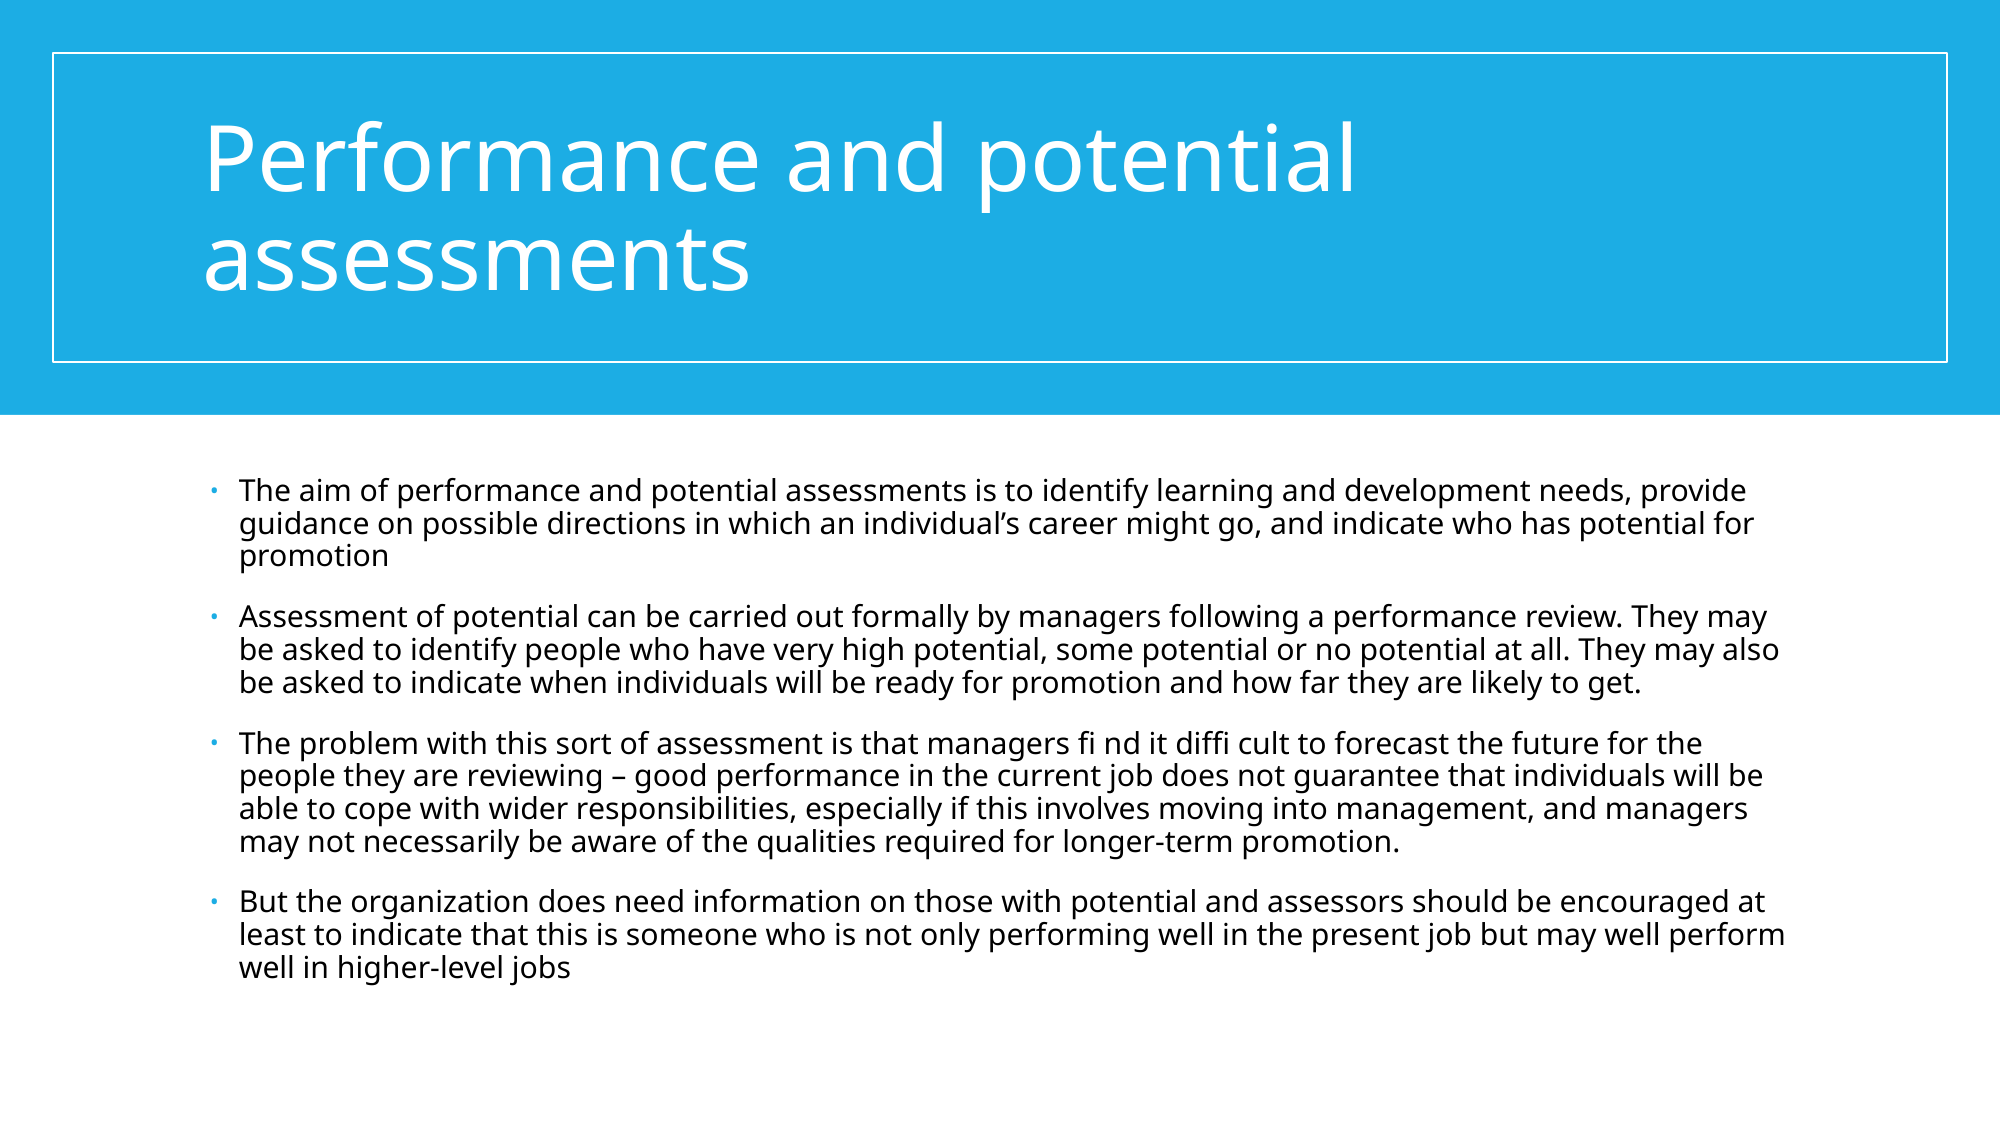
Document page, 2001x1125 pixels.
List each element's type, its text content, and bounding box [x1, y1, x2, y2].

text_box [51, 51, 1949, 364]
text_box [0, 413, 2000, 1125]
text_box [0, 0, 2000, 413]
title Performance and potential assessments [187, 99, 1808, 323]
list The aim of performance and potential assessments is to identify learning and development needs, provide guidance on possible directions in which an individual’s career might go, and indicate who has potential for promotion Assessment of potential can be carried out formally by managers following a performance review. They may be asked to identify people who have very high potential, some potential or no potential at all. They may also be asked to indicate when individuals will be ready for promotion and how far they are likely to get. The problem with this sort of assessment is that managers fi nd it diffi cult to forecast the future for the people they are reviewing – good performance in the current job does not guarantee that individuals will be able to cope with wider responsibilities, especially if this involves moving into management, and managers may not necessarily be aware of the qualities required for longer-term promotion. But the organization does need information on those with potential and assessors should be encouraged at least to indicate that this is someone who is not only performing well in the present job but may well perform well in higher-level jobs [187, 467, 1808, 1000]
